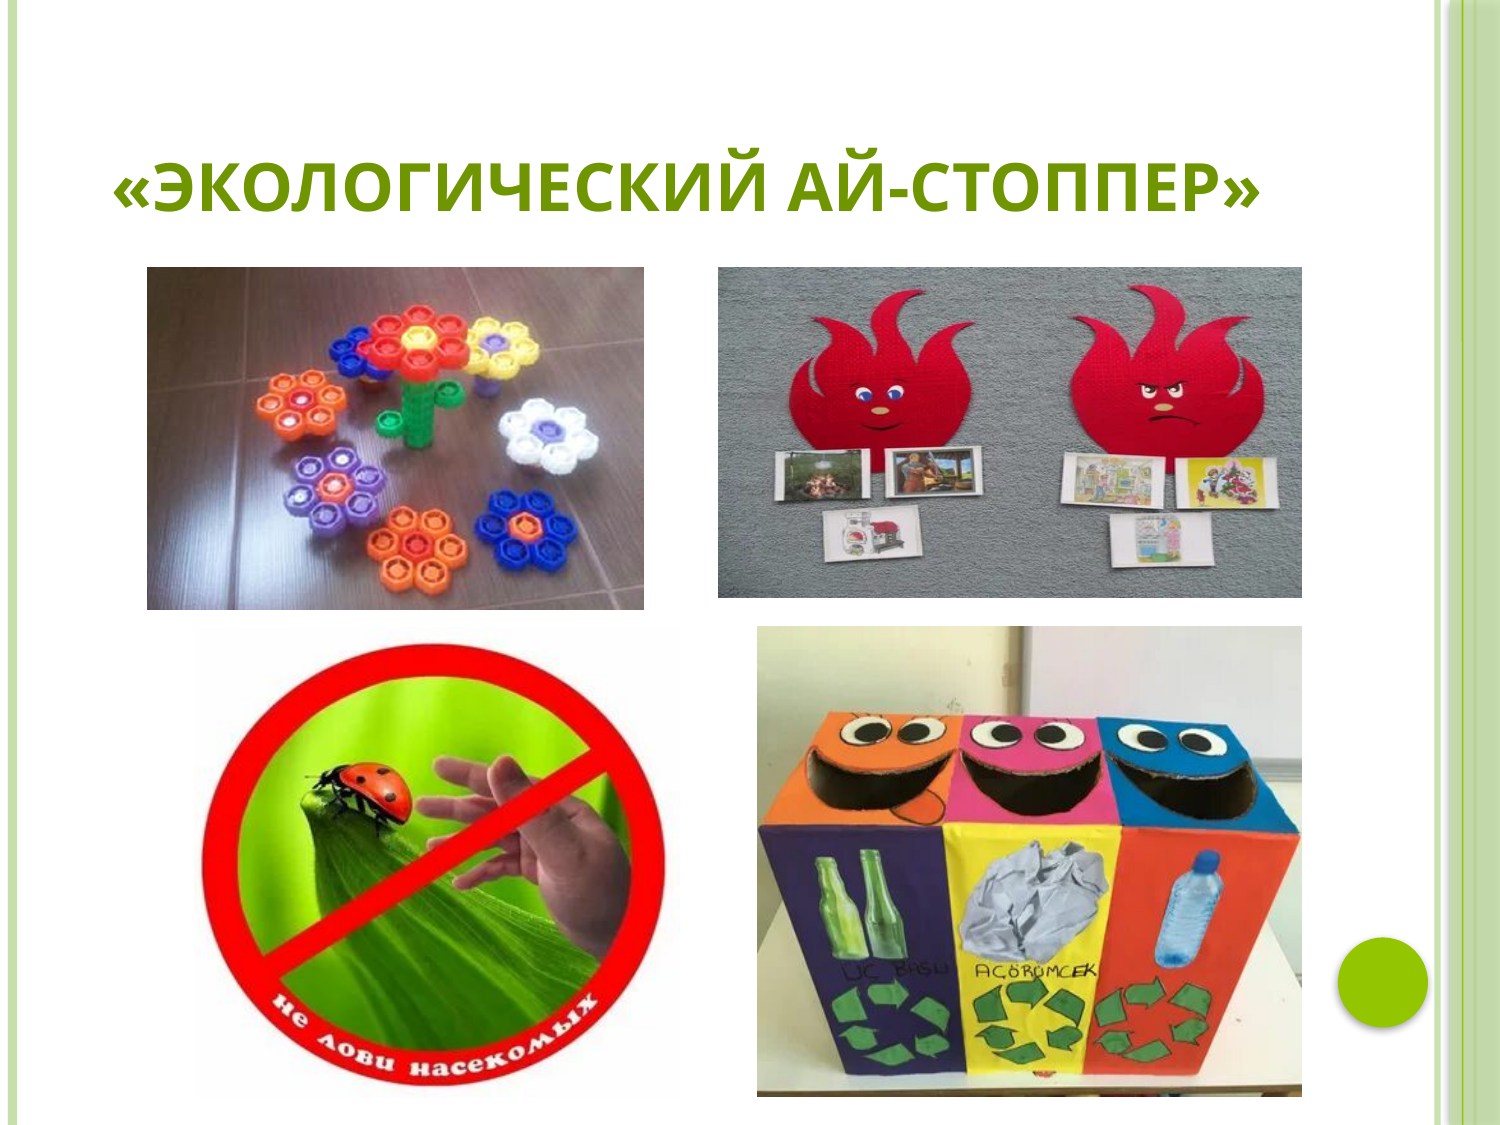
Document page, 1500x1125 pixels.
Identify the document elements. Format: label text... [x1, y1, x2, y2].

picture [757, 626, 1302, 1098]
picture [717, 266, 1302, 599]
title «Экологический ай-стоппер» [75, 45, 1300, 233]
picture [194, 627, 680, 1099]
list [147, 266, 645, 611]
